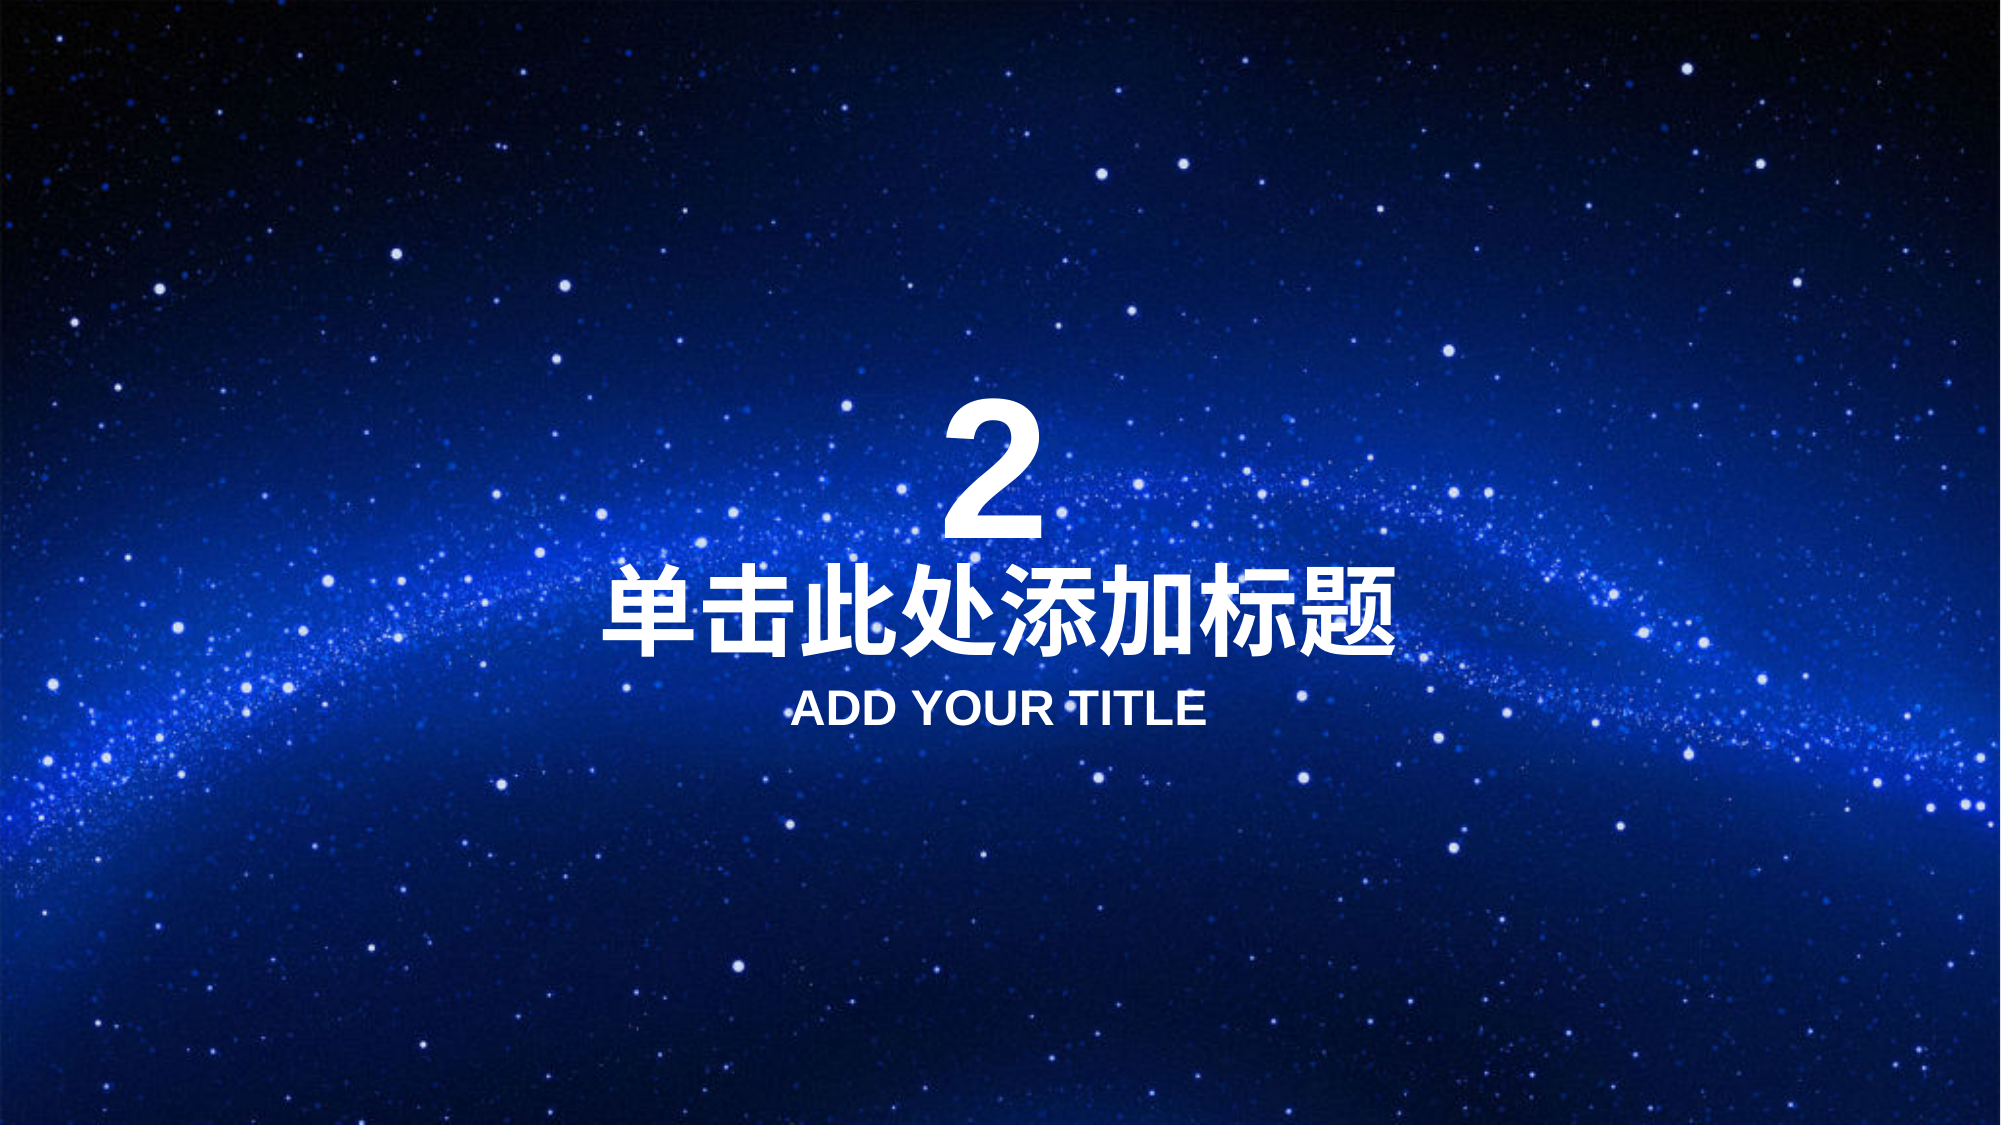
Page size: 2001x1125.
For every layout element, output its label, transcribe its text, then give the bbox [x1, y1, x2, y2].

picture [0, 0, 2001, 1125]
text_box ADD YOUR TITLE [751, 668, 1246, 743]
text_box 单击此处添加标题 [560, 541, 1438, 677]
text_box 2 [747, 331, 1241, 586]
